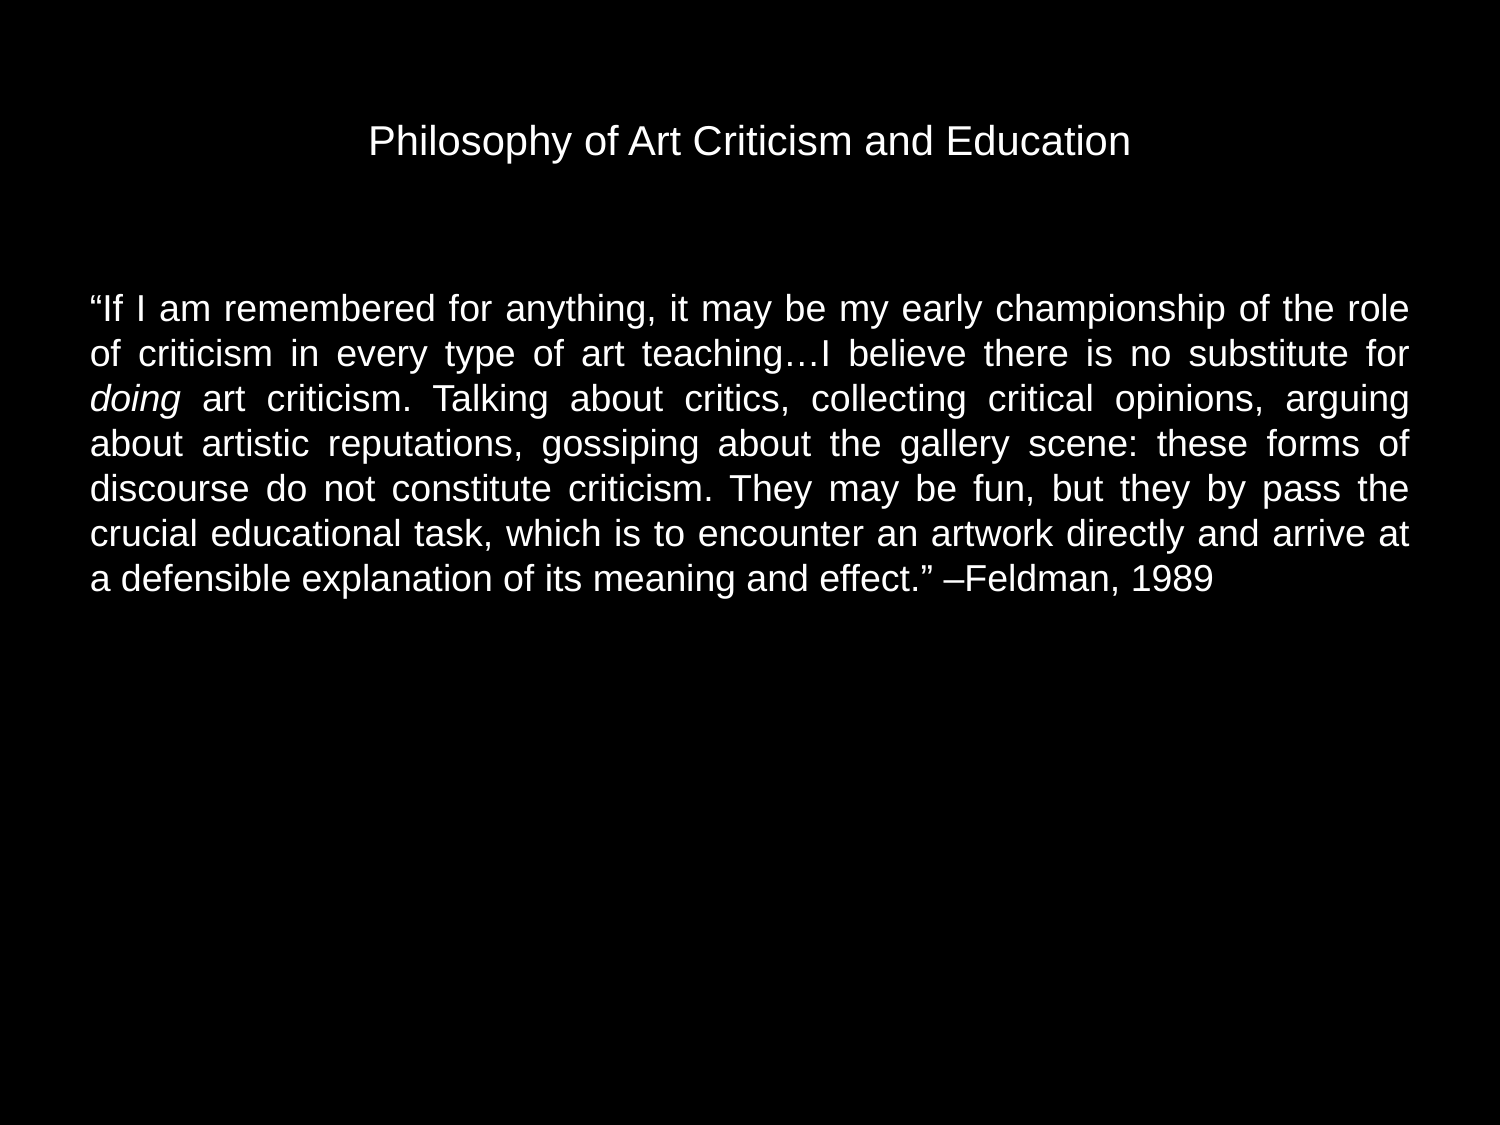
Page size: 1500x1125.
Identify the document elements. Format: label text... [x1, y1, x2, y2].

title Philosophy of Art Criticism and Education [75, 45, 1425, 233]
text_box “If I am remembered for anything, it may be my early championship of the role of criticism in every type of art teaching…I believe there is no substitute for doing art criticism. Talking about critics, collecting critical opinions, arguing about artistic reputations, gossiping about the gallery scene: these forms of discourse do not constitute criticism. They may be fun, but they by pass the crucial educational task, which is to encounter an artwork directly and arrive at a defensible explanation of its meaning and effect.” –Feldman, 1989 [74, 276, 1425, 606]
